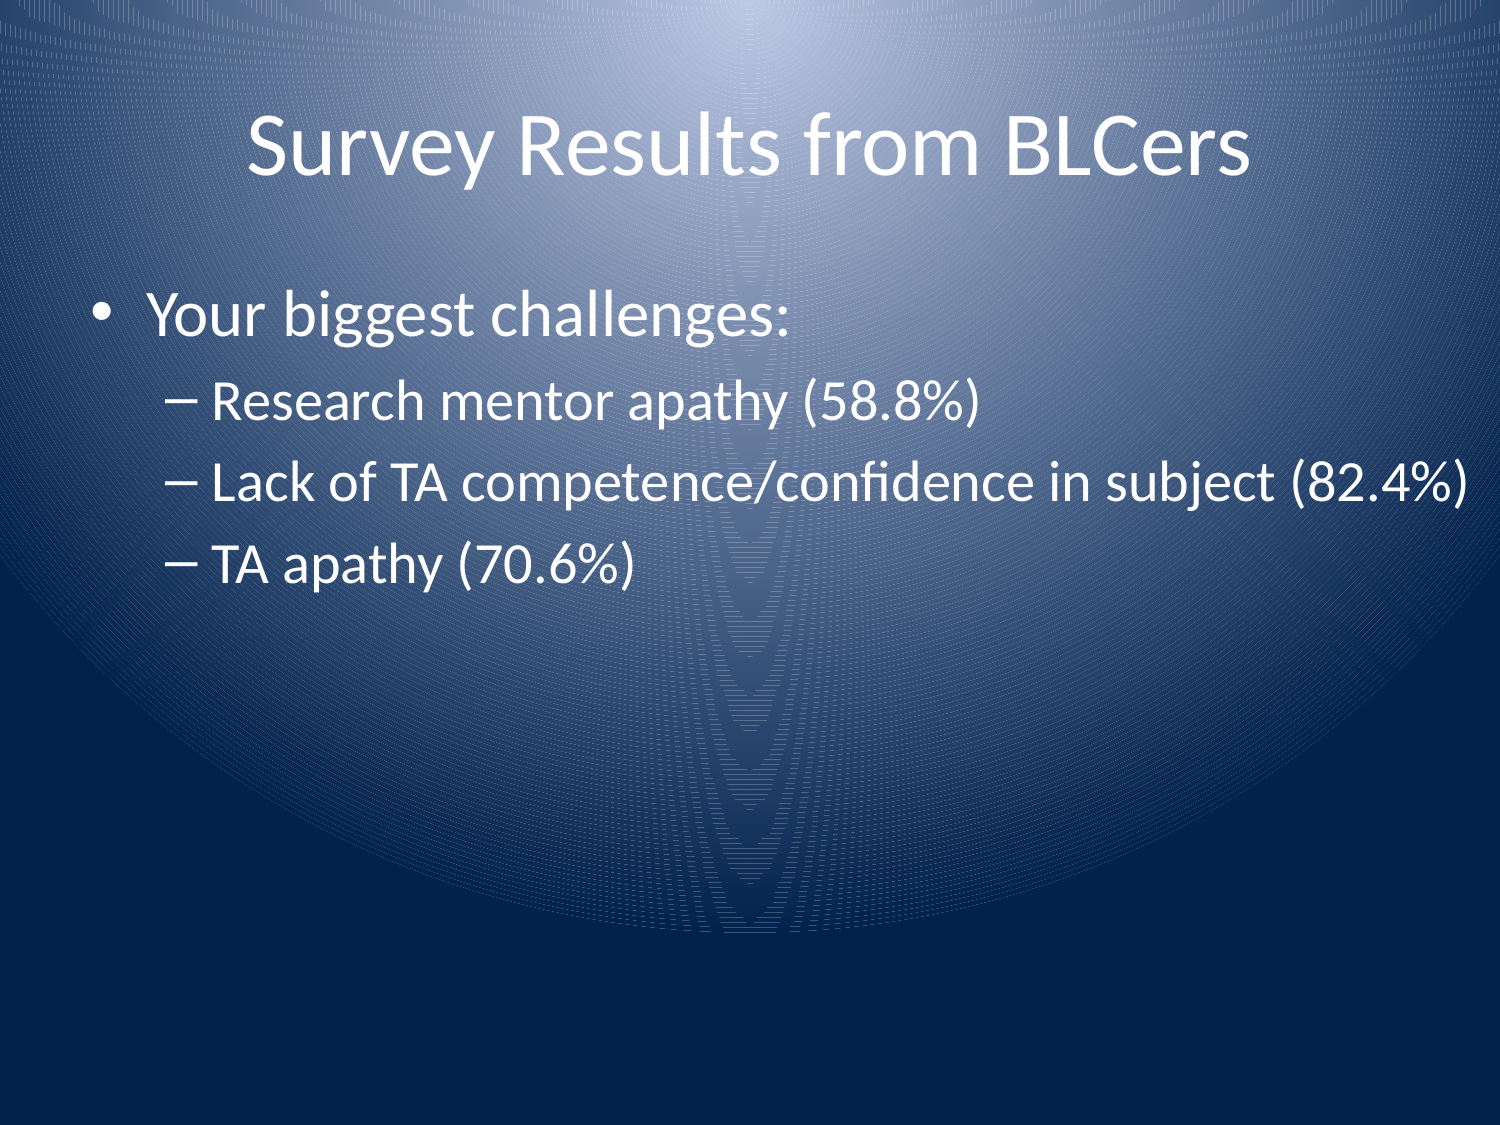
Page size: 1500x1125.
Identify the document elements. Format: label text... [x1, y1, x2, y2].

list Your biggest challenges: Research mentor apathy (58.8%) Lack of TA competence/confidence in subject (82.4%) TA apathy (70.6%) [75, 262, 1500, 1005]
title Survey Results from BLCers [75, 45, 1425, 233]
